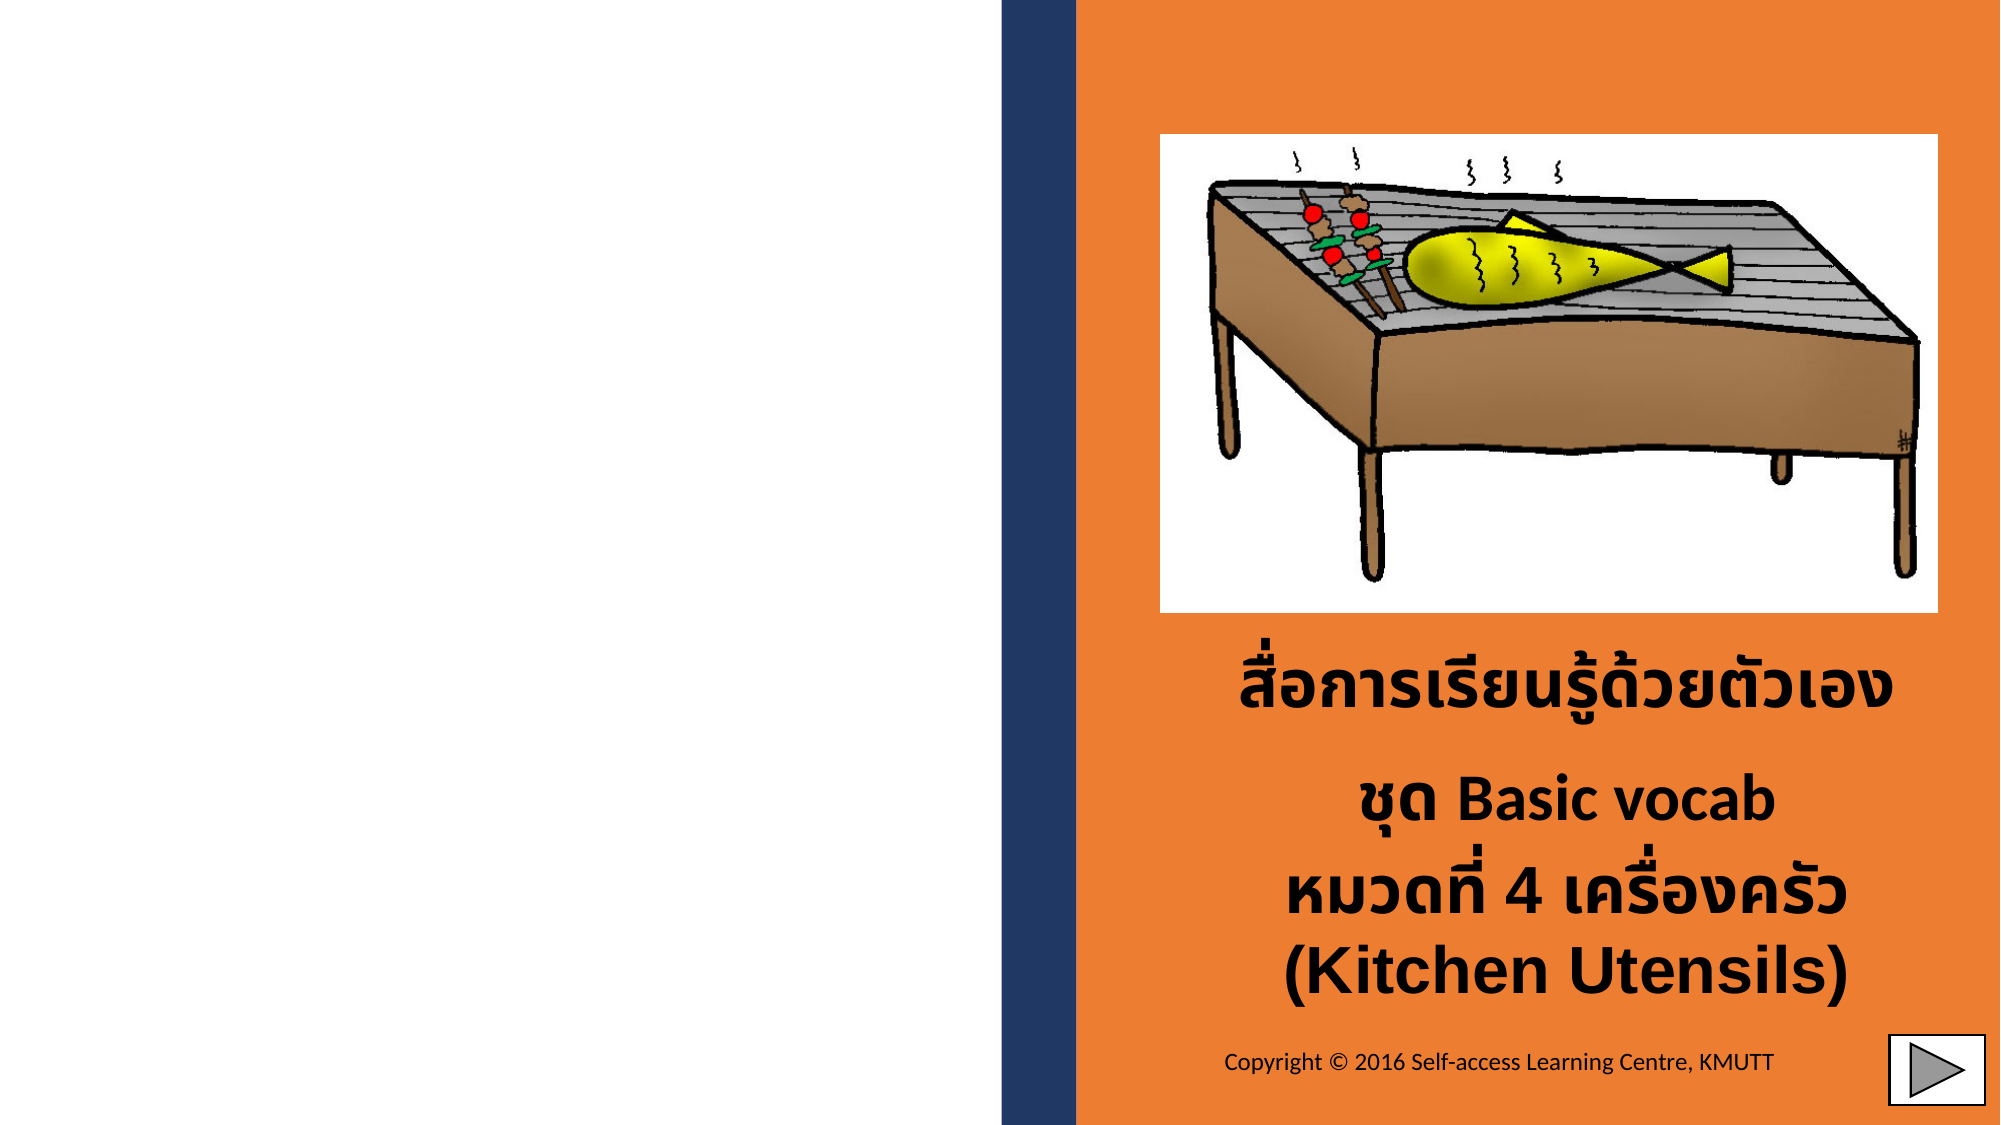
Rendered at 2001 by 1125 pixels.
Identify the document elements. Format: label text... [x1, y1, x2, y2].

text_box Copyright © 2016 Self-access Learning Centre, KMUTT [1207, 1036, 1849, 1084]
picture [1160, 134, 1938, 613]
text_box [1077, 0, 2000, 1125]
text_box สื่อการเรียนรู้ด้วยตัวเอง ชุด Basic vocab หมวดที่ 4 เครื่องครัว (Kitchen Utensils) [1203, 632, 1931, 1016]
text_box [1001, 0, 1077, 1125]
text_box [1888, 1034, 1986, 1106]
